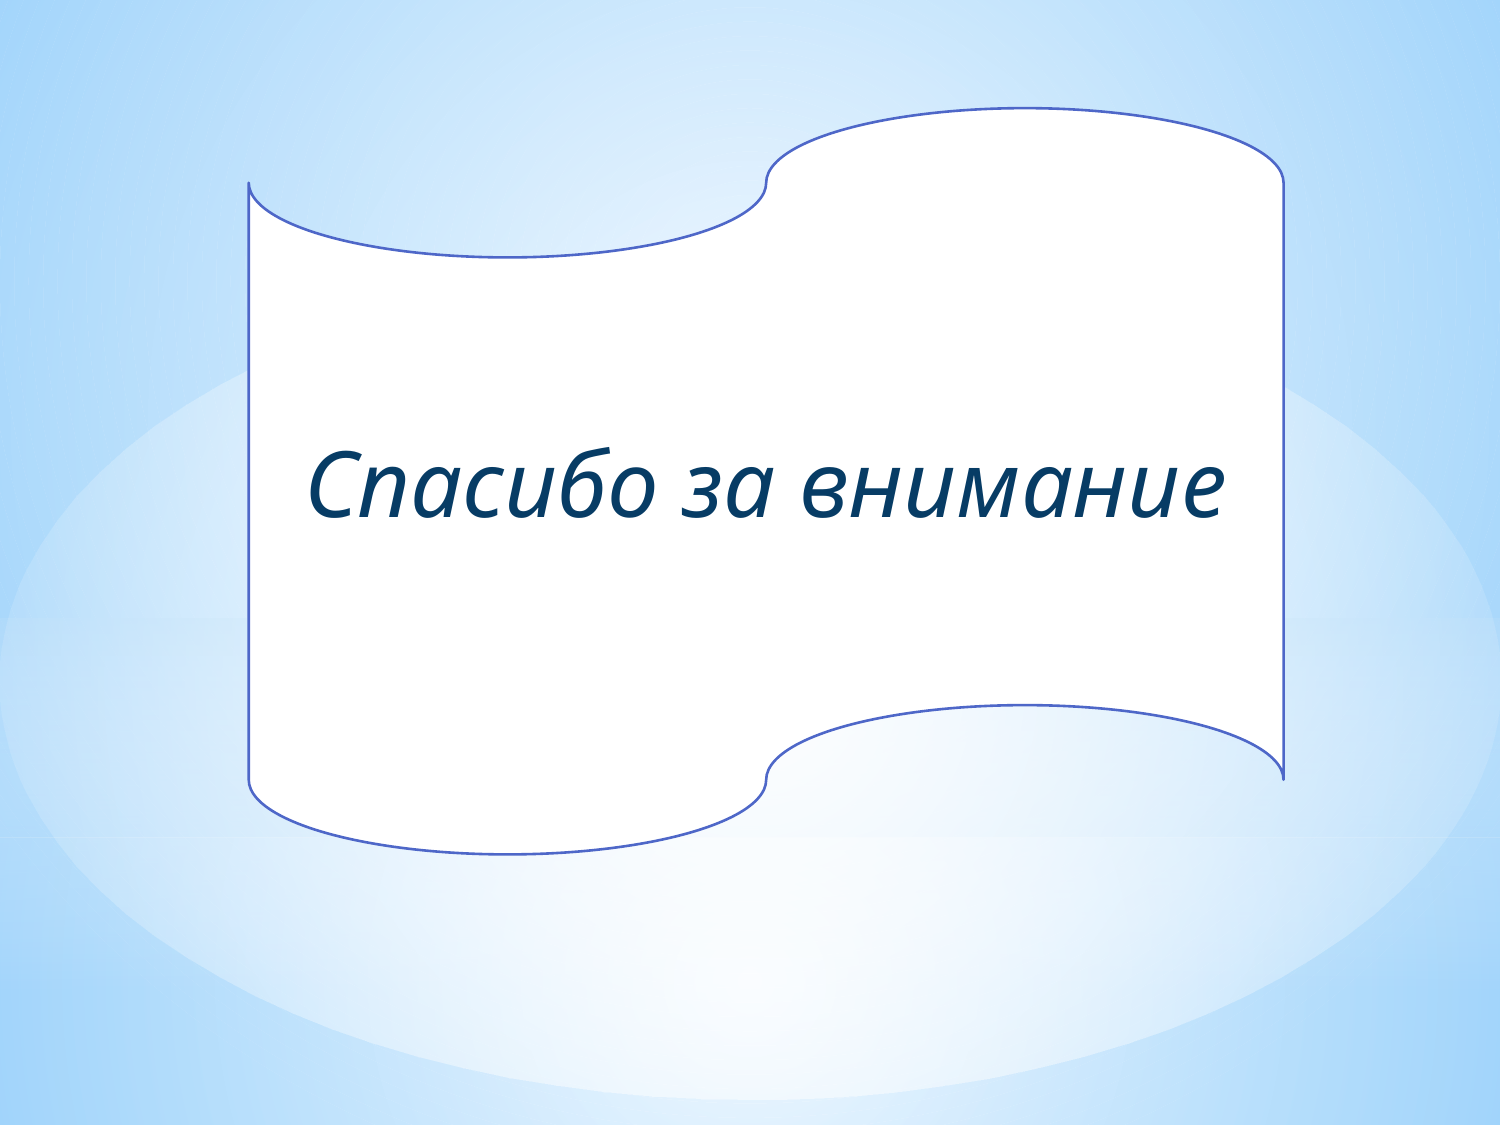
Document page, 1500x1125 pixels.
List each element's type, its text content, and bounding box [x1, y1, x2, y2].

text_box Спасибо за внимание [247, 106, 1285, 856]
